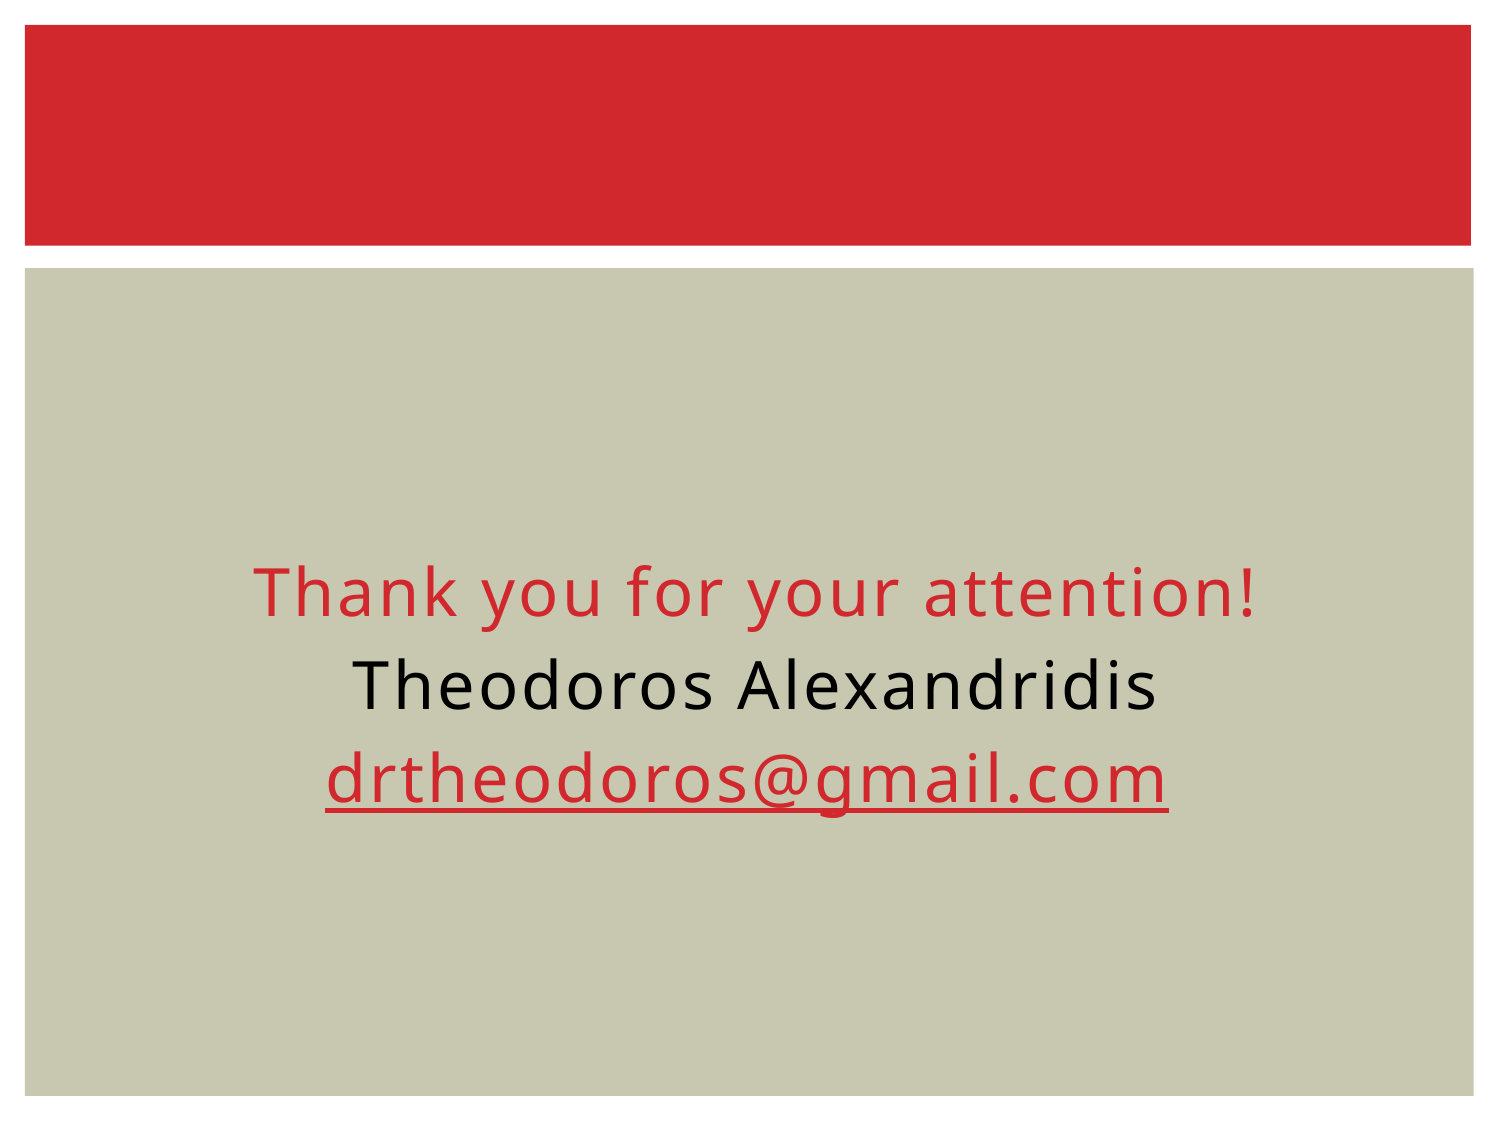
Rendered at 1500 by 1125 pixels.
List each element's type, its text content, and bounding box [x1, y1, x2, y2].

list Thank you for your attention! Theodoros Alexandridis drtheodoros@gmail.com [62, 281, 1442, 1005]
